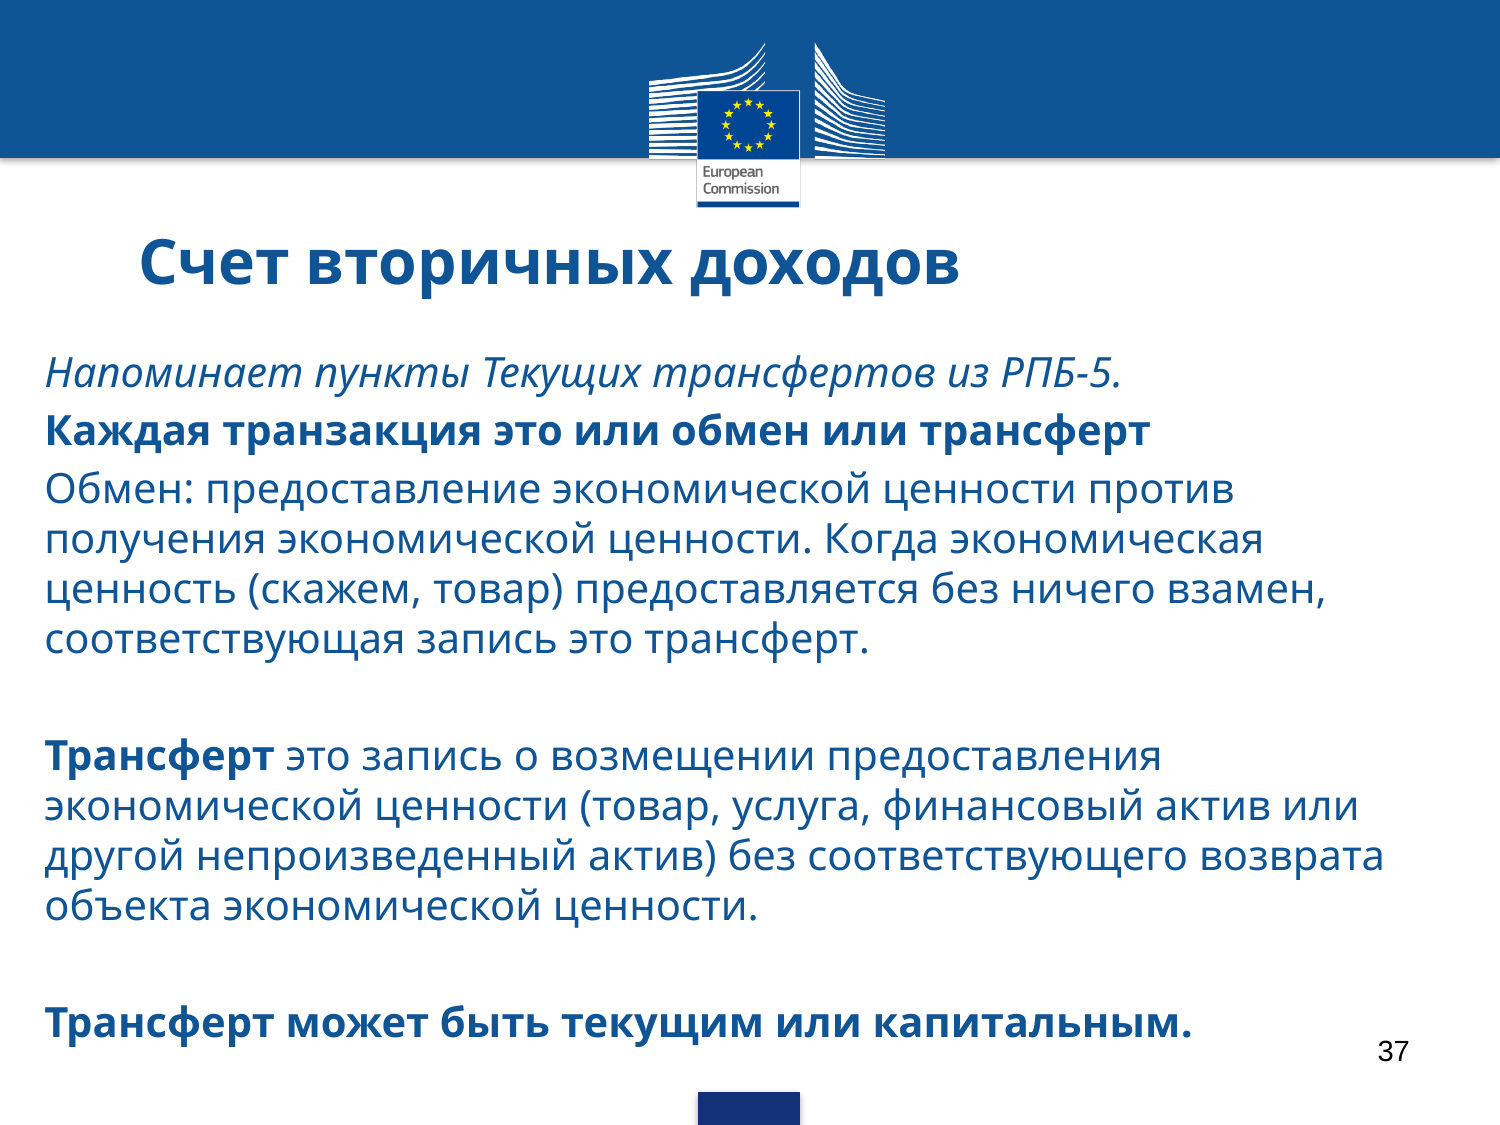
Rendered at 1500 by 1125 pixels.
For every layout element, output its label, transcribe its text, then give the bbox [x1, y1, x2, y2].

picture [649, 42, 885, 208]
slide_number 37 [1074, 1024, 1425, 1103]
title Счет вторичных доходов [64, 219, 1415, 338]
list Напоминает пункты Текущих трансфертов из РПБ-5. Каждая транзакция это или обмен или трансферт Обмен: предоставление экономической ценности против получения экономической ценности. Когда экономическая ценность (скажем, товар) предоставляется без ничего взамен, соответствующая запись это трансферт. Трансферт это запись о возмещении предоставления экономической ценности (товар, услуга, финансовый актив или другой непроизведенный актив) без соответствующего возврата объекта экономической ценности. Трансферт может быть текущим или капитальным. [29, 338, 1471, 917]
